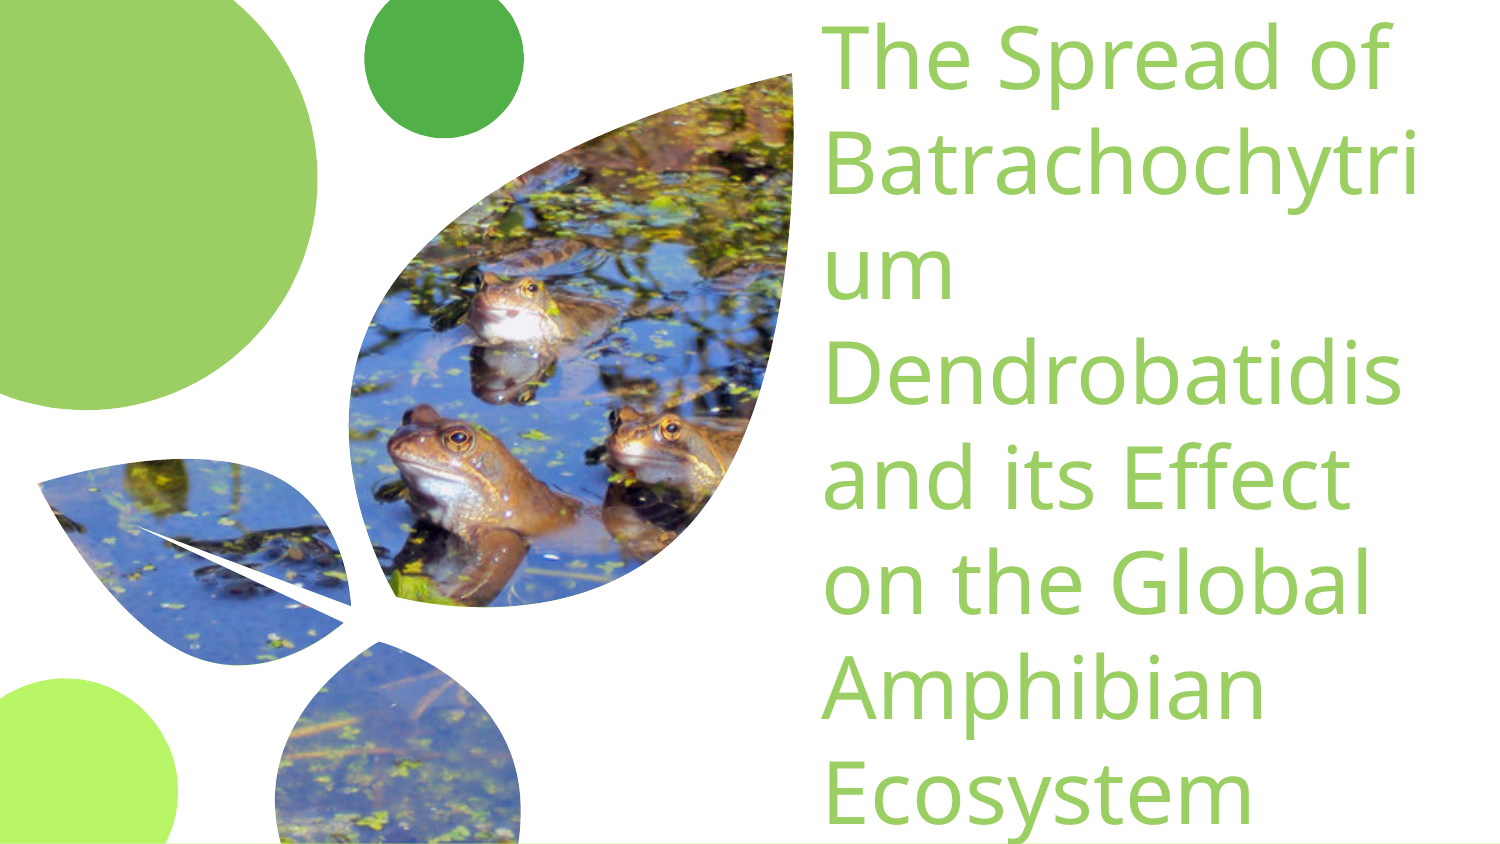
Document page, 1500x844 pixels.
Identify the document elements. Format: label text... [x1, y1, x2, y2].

title The Spread of Batrachochytrium Dendrobatidis and its Effect on the Global Amphibian Ecosystem [806, 326, 1456, 517]
picture [37, 72, 794, 844]
